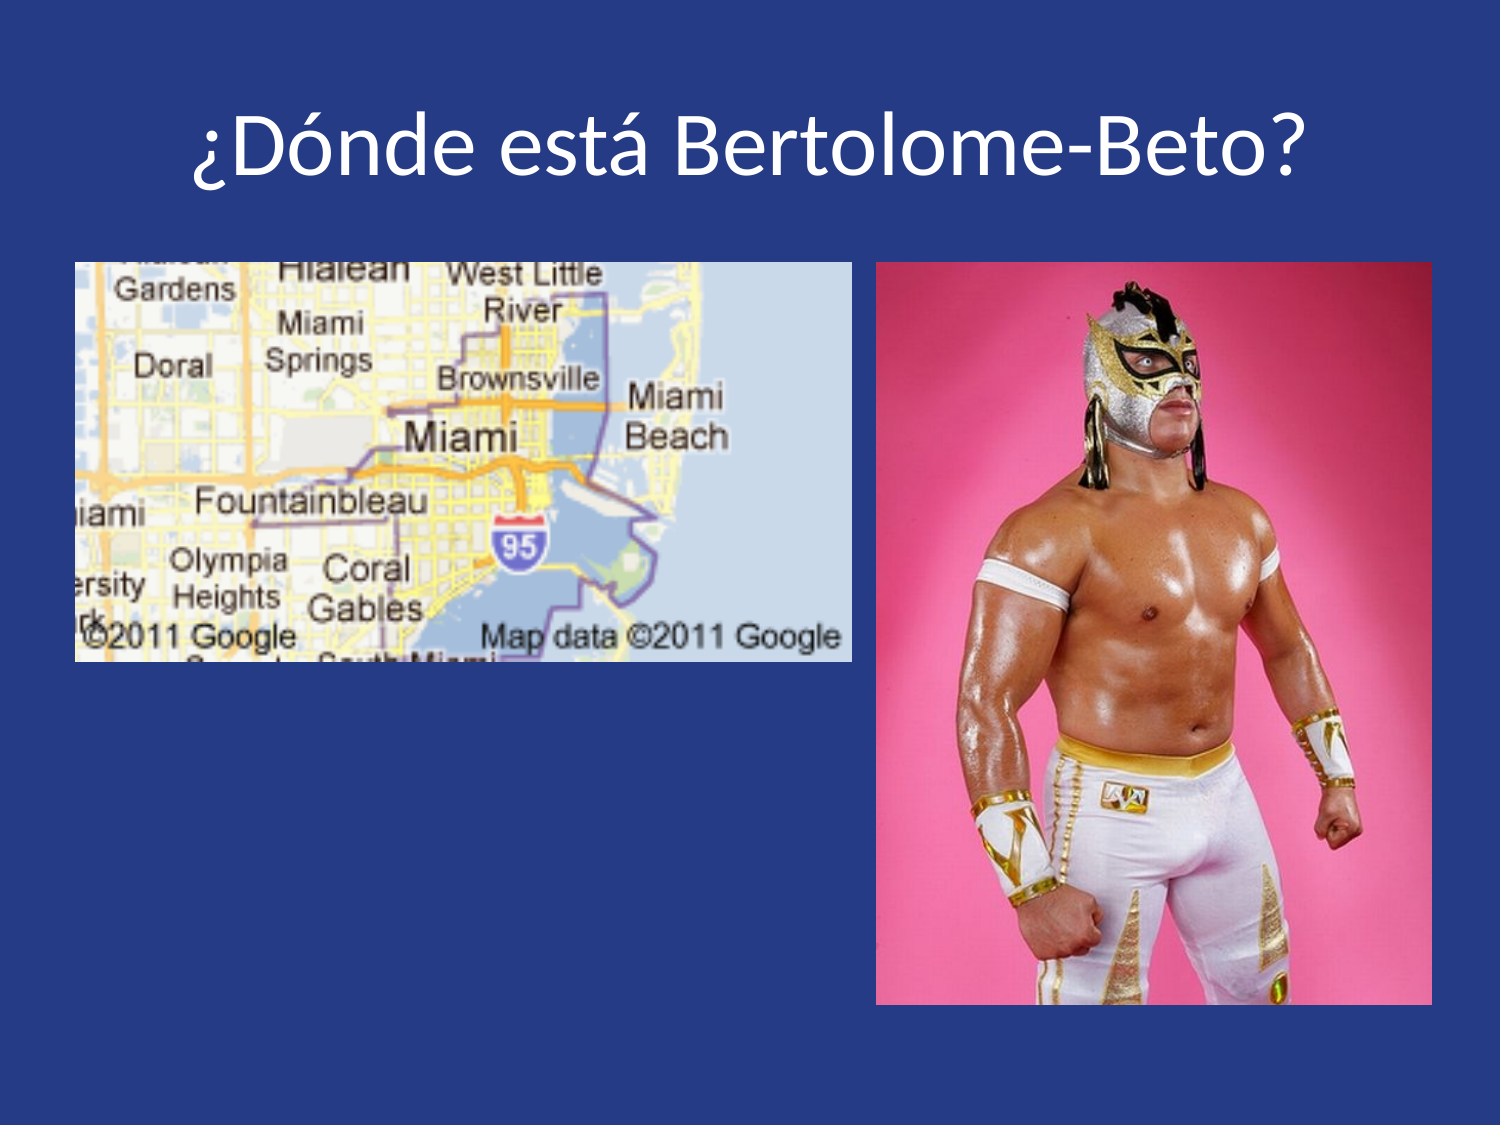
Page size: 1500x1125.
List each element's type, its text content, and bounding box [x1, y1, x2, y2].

title ¿Dónde está Bertolome-Beto? [75, 45, 1425, 233]
picture [74, 262, 853, 662]
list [478, 262, 1500, 1006]
